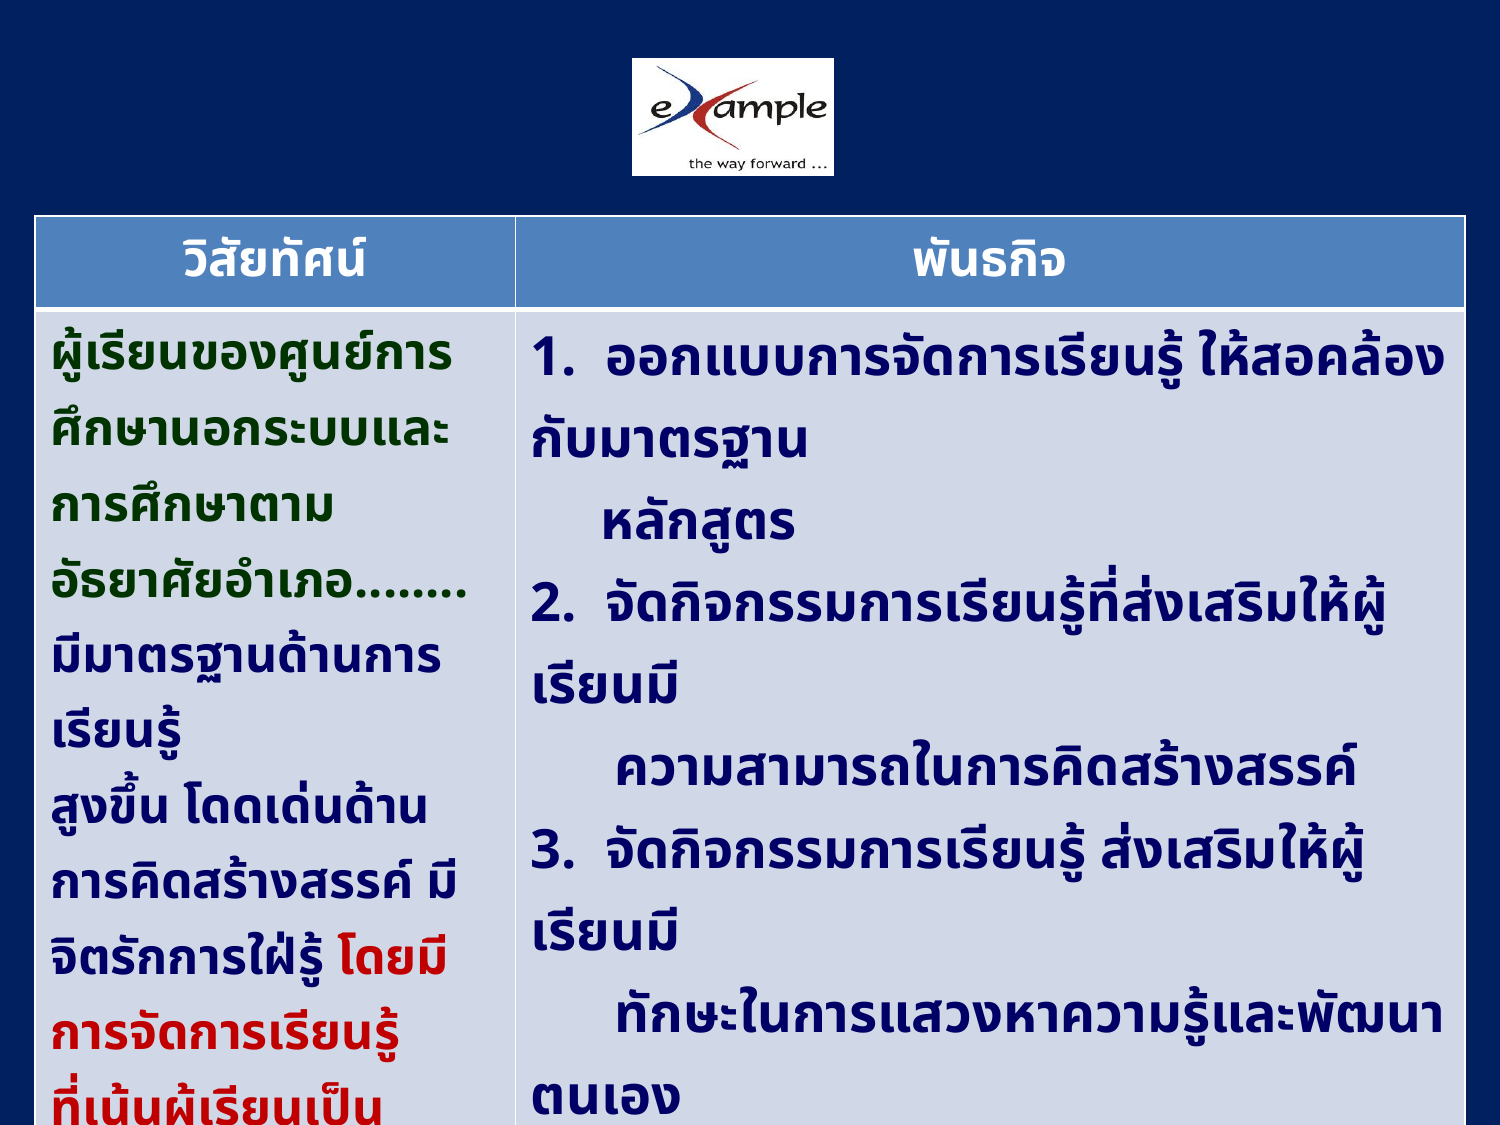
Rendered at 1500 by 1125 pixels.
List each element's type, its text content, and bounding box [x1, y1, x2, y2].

table_header วิสัยทัศน์ [36, 217, 515, 307]
table_cell ผู้เรียนของศูนย์การศึกษานอกระบบและการศึกษาตามอัธยาศัยอำเภอ........ มีมาตรฐานด้านการเรียนรู้ สูงขึ้น โดดเด่นด้านการคิดสร้างสรรค์ มีจิตรักการใฝ่รู้ โดยมีการจัดการเรียนรู้ ที่เน้นผู้เรียนเป็นสำคัญบริหารงานแบบร่วม สร้างสรรค์ สร้างความสัมพันธ์กับชุมชน ประสิทธิผลของการจัดการศึกษาชุมชนมีความ พึงพอใจ [36, 312, 515, 1125]
table_header พันธกิจ [516, 217, 1464, 307]
table_cell 1. ออกแบบการจัดการเรียนรู้ ให้สอคล้องกับมาตรฐาน หลักสูตร 2. จัดกิจกรรมการเรียนรู้ที่ส่งเสริมให้ผู้เรียนมี ความสามารถในการคิดสร้างสรรค์ 3. จัดกิจกรรมการเรียนรู้ ส่งเสริมให้ผู้เรียนมี ทักษะในการแสวงหาความรู้และพัฒนาตนเอง อย่างต่อเนื่อง 4. พัฒนากระบวนการจัดการเรียนรู้ และสื่อการเรียนรู้ ที่ส่งเสริมการเรียนรู้ที่เน้นผู้เรียนเป็นสำคัญ 5. พัฒนาครูผู้สอนให้มีความรู้ ทักษะในการออกแบบการ จัดกิจกรรมการเรียนรู้ที่เน้นผู้เรียนเป็นสำคัญ N ......................................................................................... [516, 312, 1464, 1125]
picture [632, 58, 834, 176]
